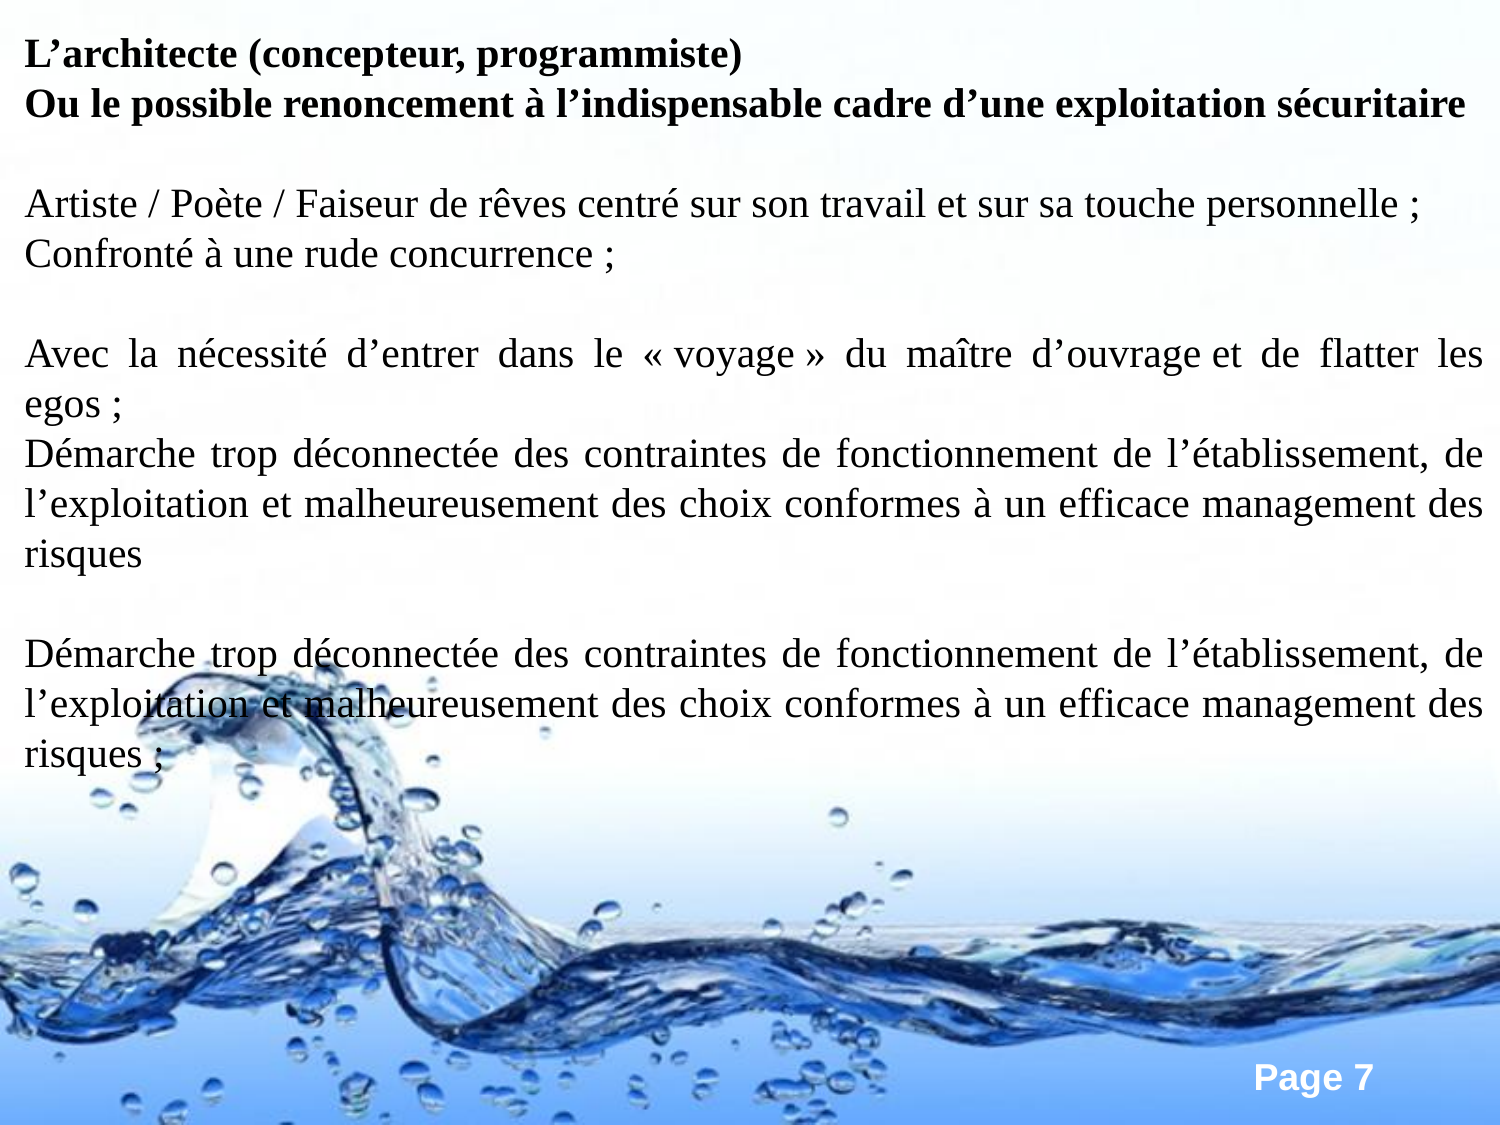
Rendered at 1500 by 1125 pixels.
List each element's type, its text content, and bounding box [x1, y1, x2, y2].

text_box L’architecte (concepteur, programmiste) Ou le possible renoncement à l’indispensable cadre d’une exploitation sécuritaire Artiste / Poète / Faiseur de rêves centré sur son travail et sur sa touche personnelle ; Confronté à une rude concurrence ; Avec la nécessité d’entrer dans le « voyage » du maître d’ouvrage et de flatter les egos ; Démarche trop déconnectée des contraintes de fonctionnement de l’établissement, de l’exploitation et malheureusement des choix conformes à un efficace management des risques Démarche trop déconnectée des contraintes de fonctionnement de l’établissement, de l’exploitation et malheureusement des choix conformes à un efficace management des risques ; [9, 18, 1500, 929]
picture [0, 0, 1500, 1125]
